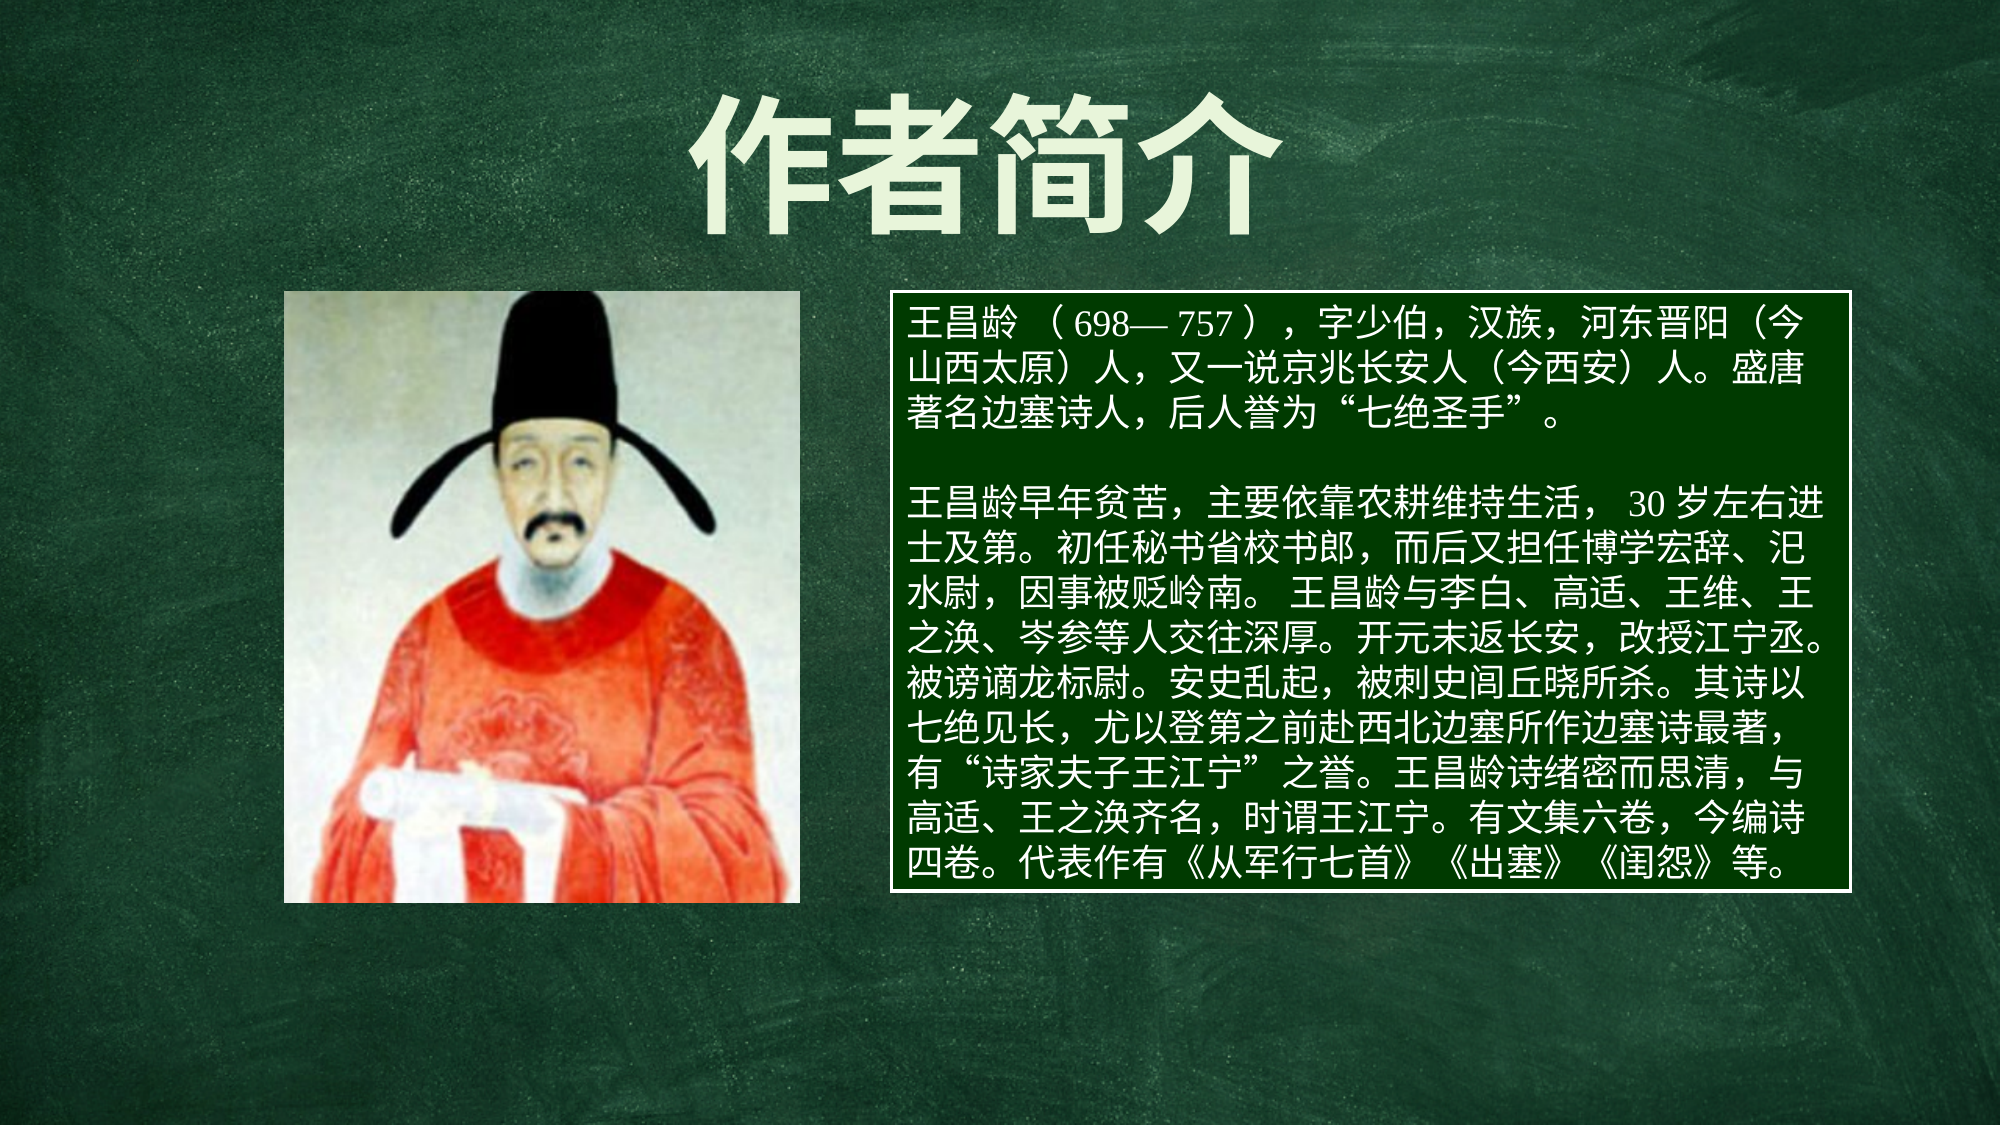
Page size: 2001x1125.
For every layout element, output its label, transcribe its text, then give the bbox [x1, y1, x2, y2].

text_box 作者简介 [670, 63, 1300, 259]
picture [0, 0, 2000, 1125]
text_box 王昌龄 （698— 757），字少伯，汉族，河东晋阳（今山西太原）人，又一说京兆长安人（今西安）人。盛唐著名边塞诗人，后人誉为“七绝圣手”。 王昌龄早年贫苦，主要依靠农耕维持生活，30岁左右进士及第。初任秘书省校书郎，而后又担任博学宏辞、汜水尉，因事被贬岭南。 王昌龄与李白、高适、王维、王之涣、岑参等人交往深厚。开元末返长安，改授江宁丞。被谤谪龙标尉。安史乱起，被刺史闾丘晓所杀。其诗以七绝见长，尤以登第之前赴西北边塞所作边塞诗最著，有“诗家夫子王江宁”之誉。王昌龄诗绪密而思清，与高适、王之涣齐名，时谓王江宁。有文集六卷，今编诗四卷。代表作有《从军行七首》《出塞》《闺怨》等。 [890, 290, 1852, 893]
